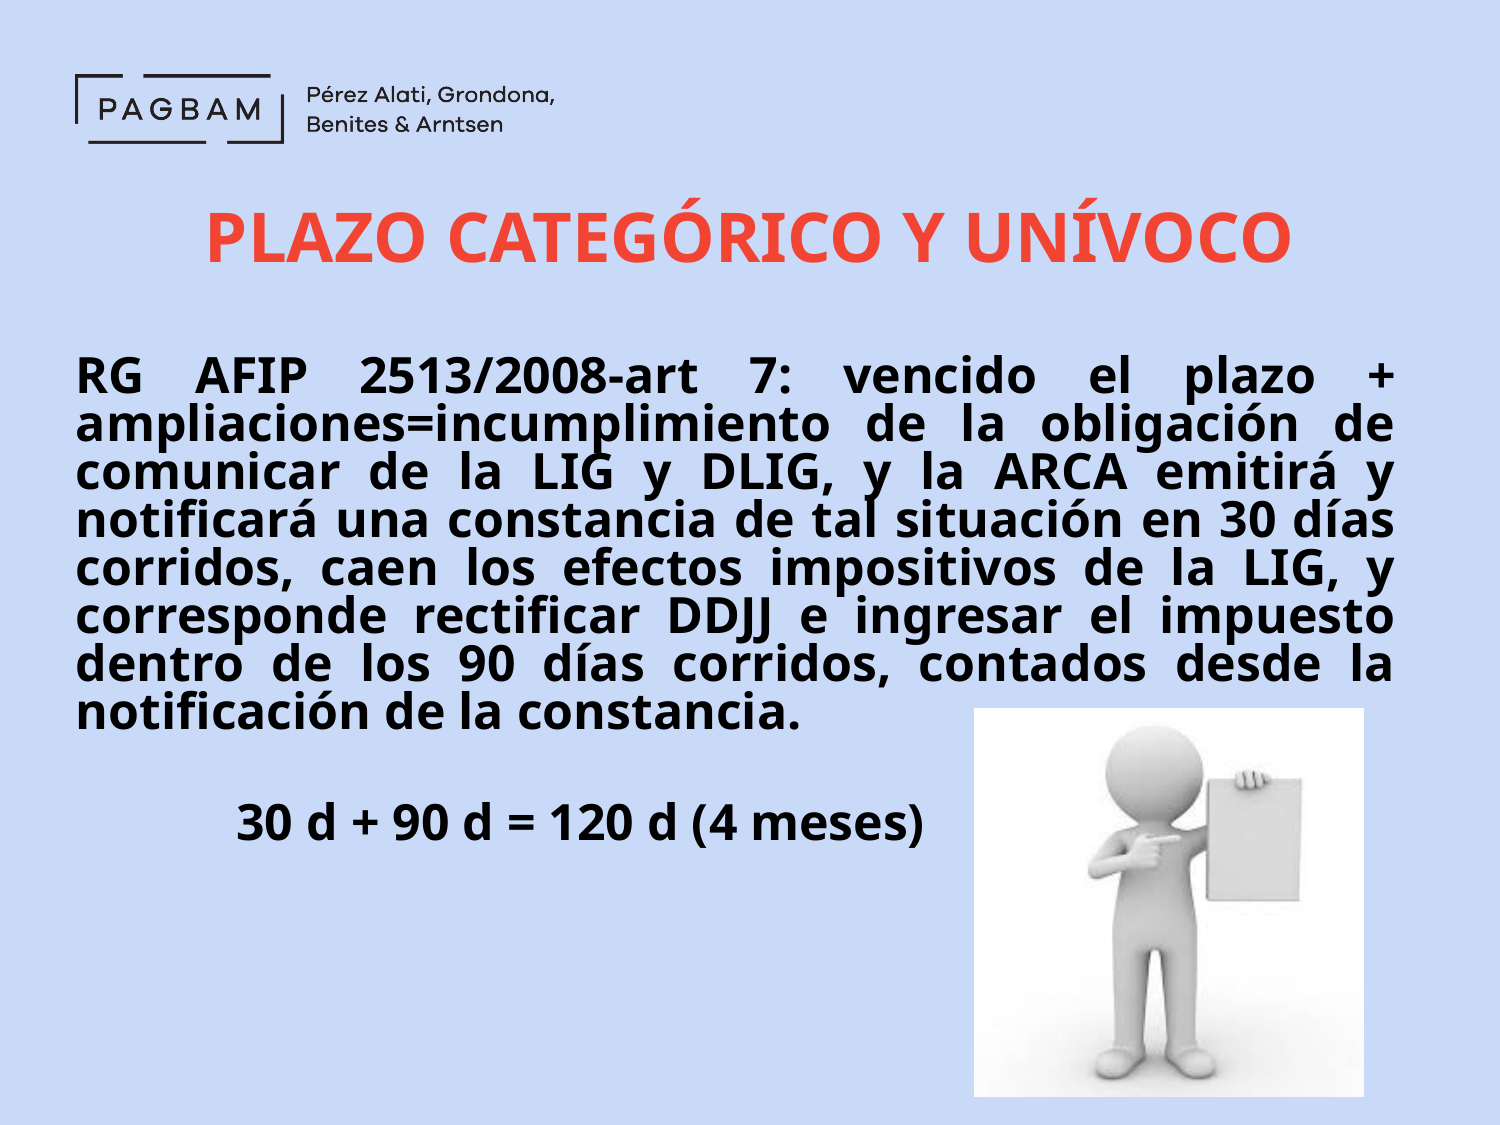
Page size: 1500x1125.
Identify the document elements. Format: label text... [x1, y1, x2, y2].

picture [974, 708, 1364, 1098]
list RG AFIP 2513/2008-art 7: vencido el plazo + ampliaciones=incumplimiento de la obligación de comunicar de la LIG y DLIG, y la ARCA emitirá y notificará una constancia de tal situación en 30 días corridos, caen los efectos impositivos de la LIG, y corresponde rectificar DDJJ e ingresar el impuesto dentro de los 90 días corridos, contados desde la notificación de la constancia. 30 d + 90 d = 120 d (4 meses) [60, 295, 1411, 974]
title PLAZO CATEGÓRICO Y UNÍVOCO [75, 198, 1425, 271]
picture [75, 74, 554, 144]
